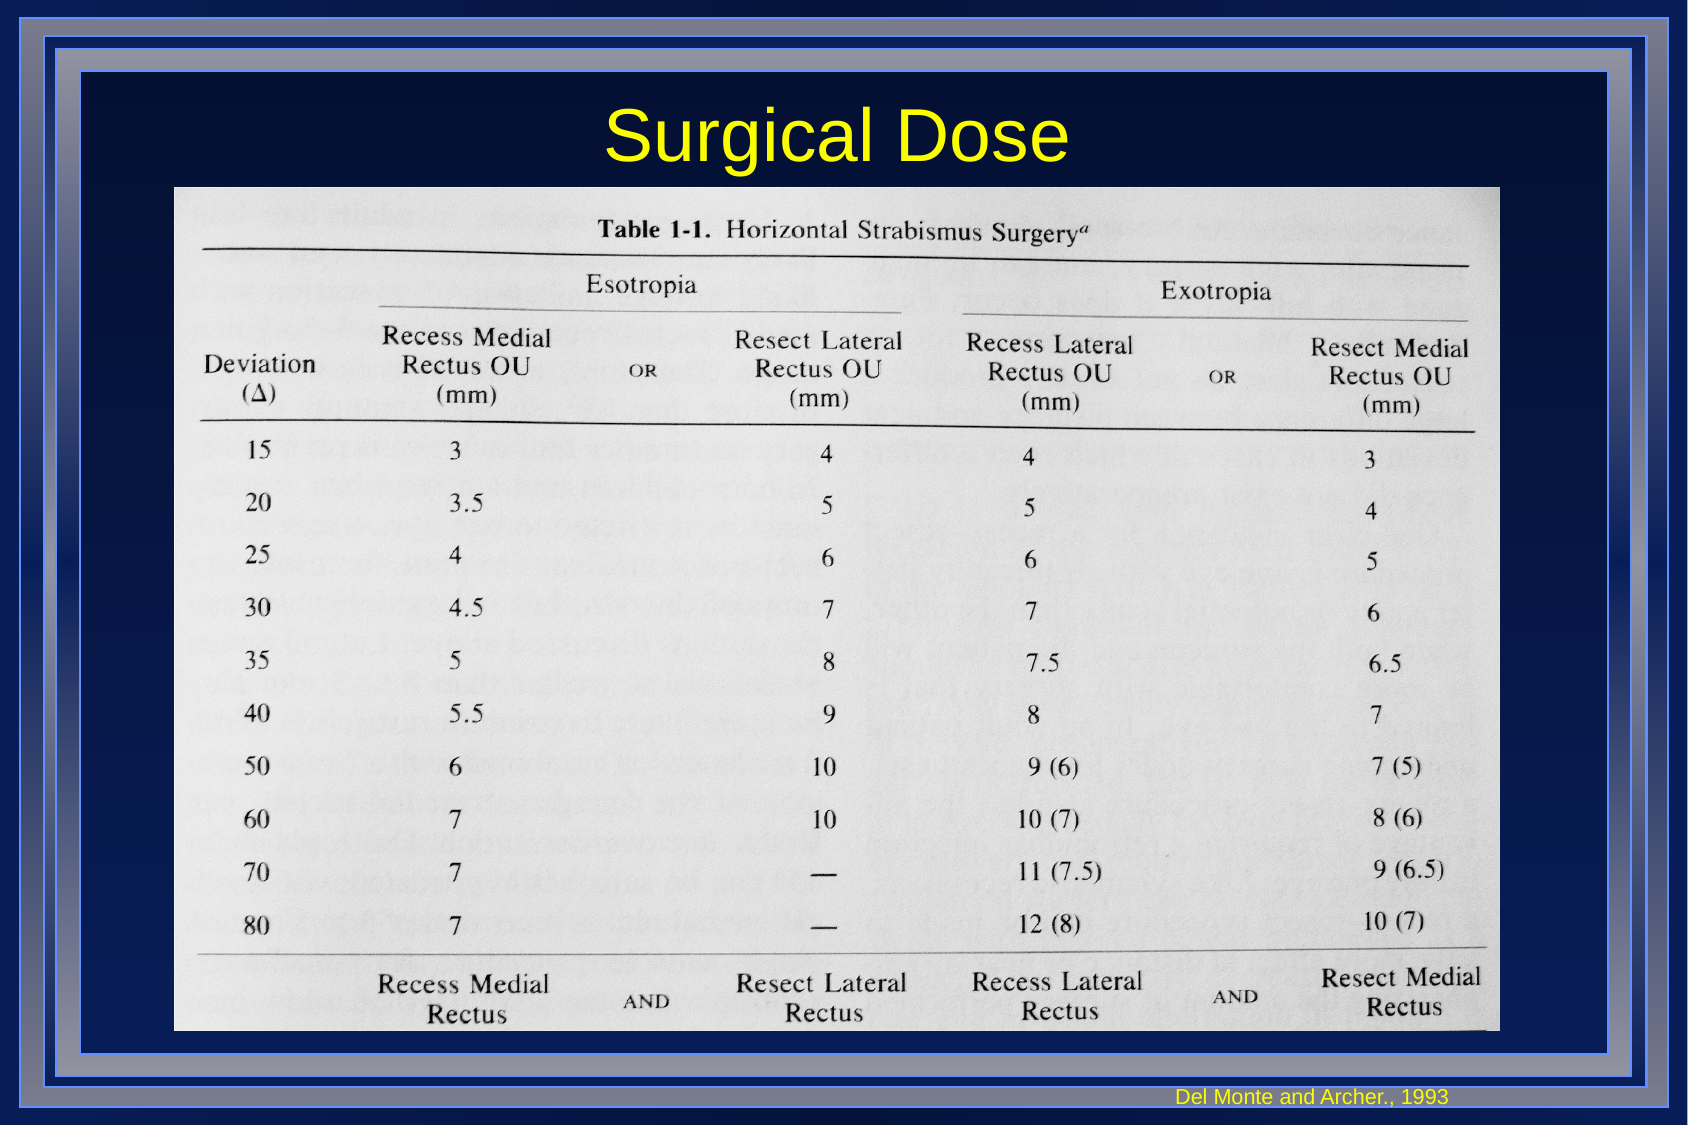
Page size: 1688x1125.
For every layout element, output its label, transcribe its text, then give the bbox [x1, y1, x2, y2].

picture [174, 187, 1501, 1031]
text_box Del Monte and Archer., 1993 [1137, 1049, 1487, 1117]
title Surgical Dose [200, 37, 1475, 185]
